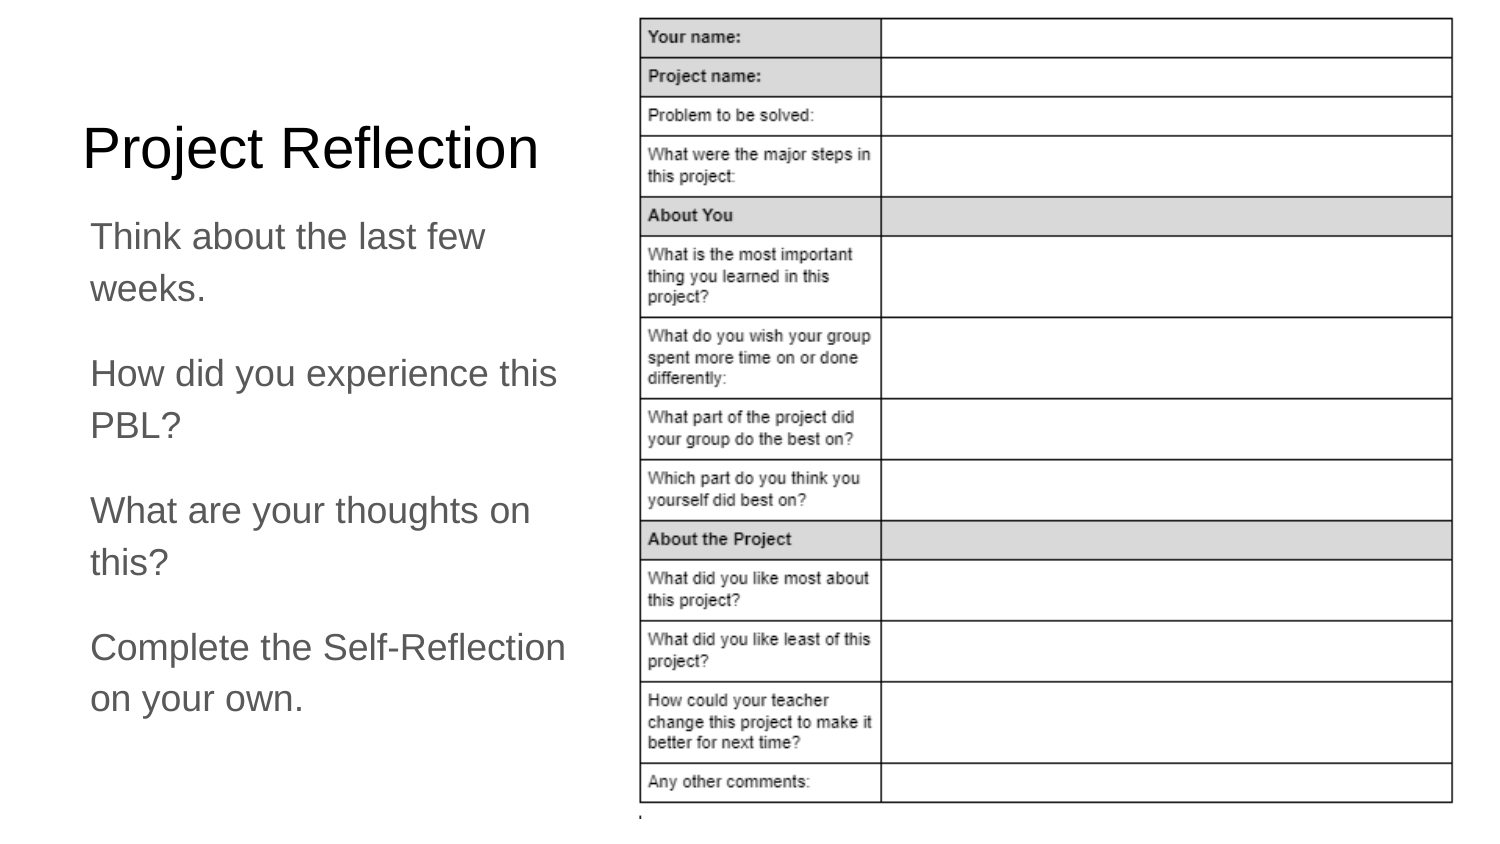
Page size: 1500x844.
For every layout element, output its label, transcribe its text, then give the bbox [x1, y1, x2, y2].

title Project Reflection [75, 39, 616, 181]
list Think about the last few weeks. How did you experience this PBL? What are your thoughts on this? Complete the Self-Reflection on your own. [75, 198, 596, 757]
picture [621, 4, 1486, 819]
